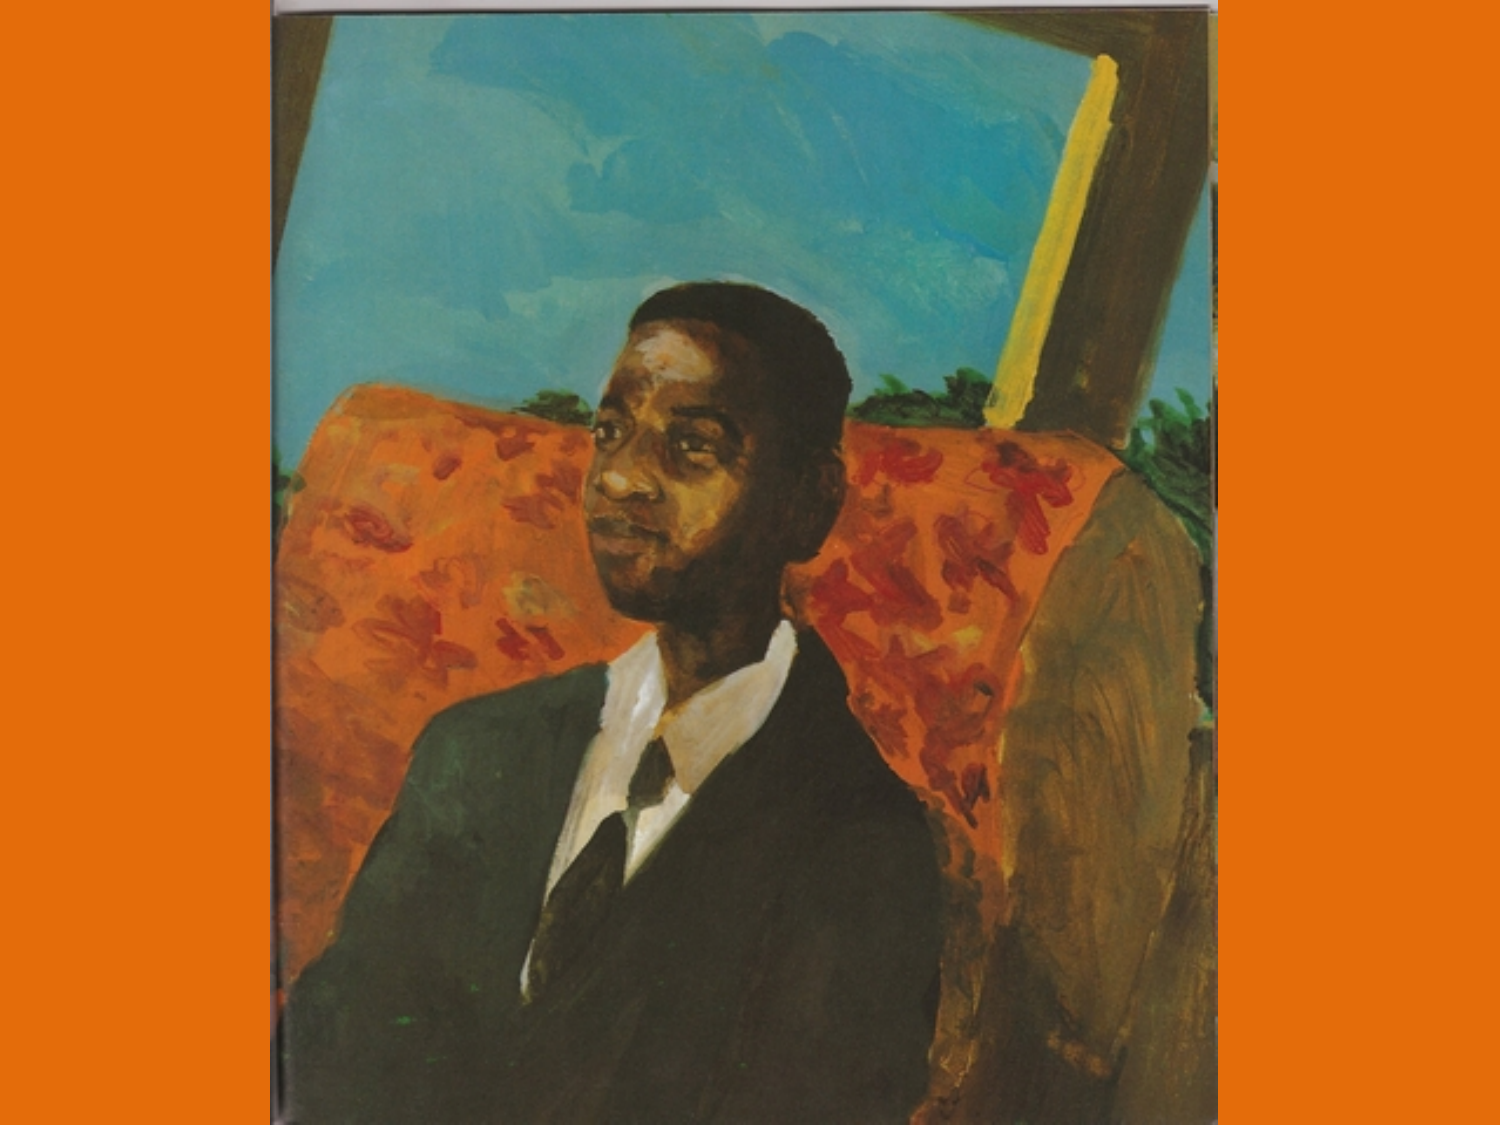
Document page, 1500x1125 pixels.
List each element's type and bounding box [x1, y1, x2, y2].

picture [269, 0, 1218, 1125]
